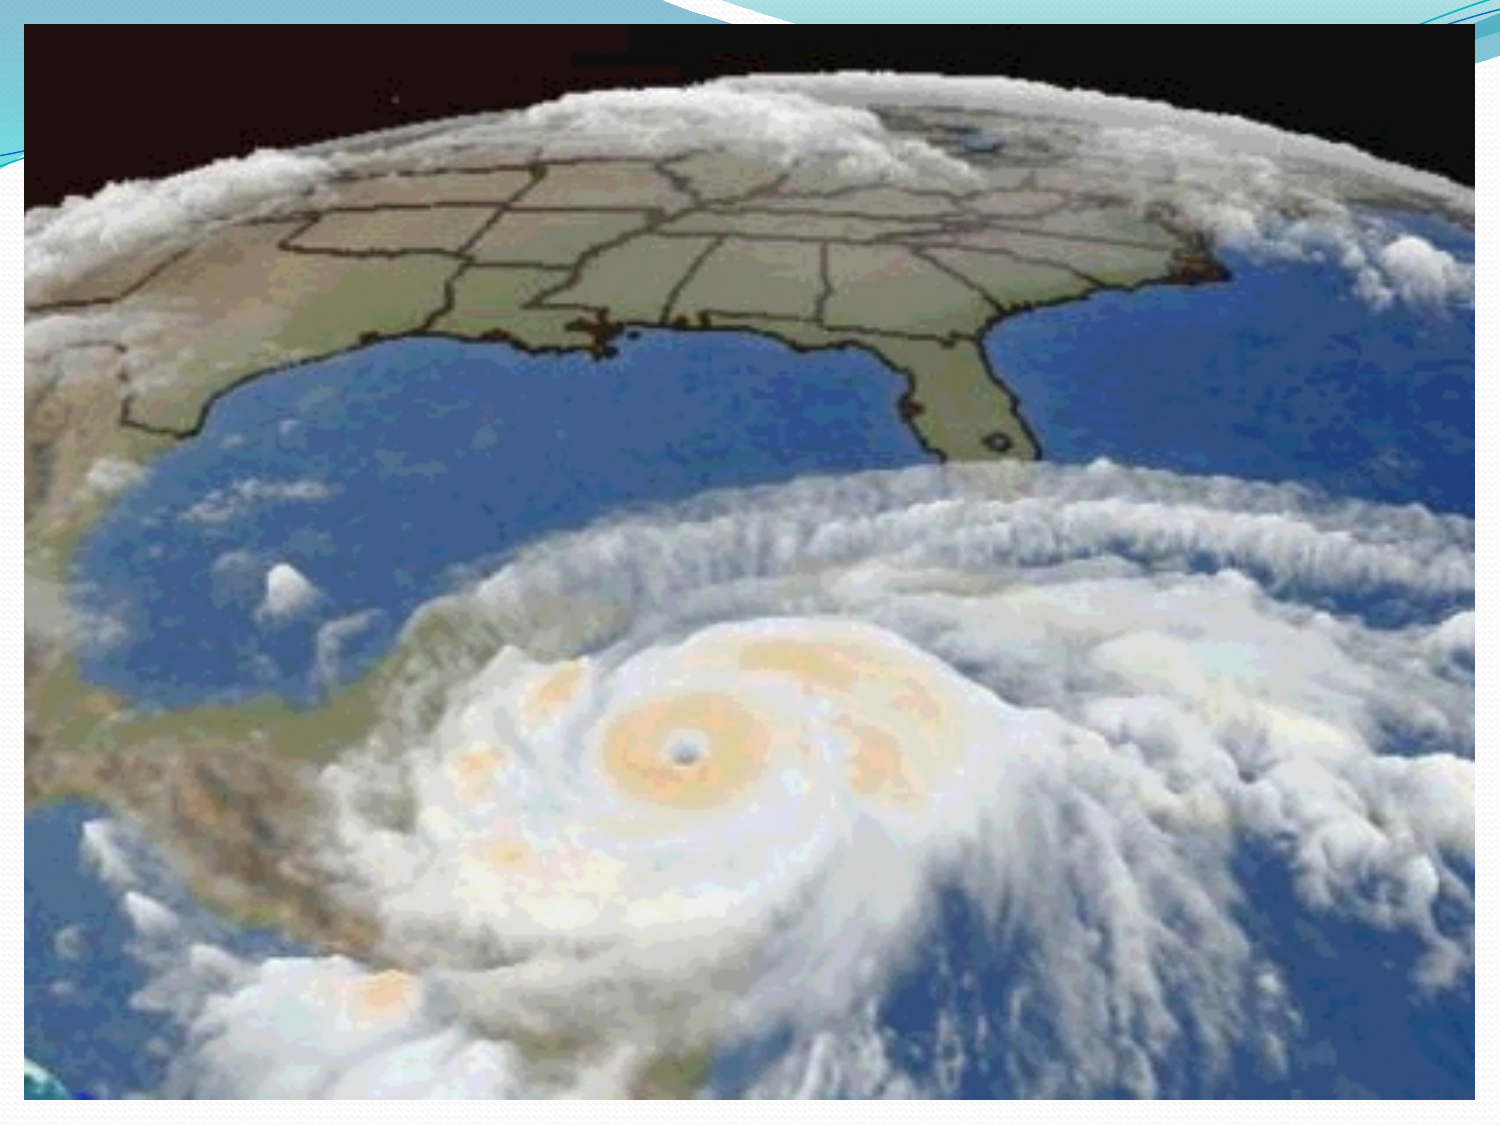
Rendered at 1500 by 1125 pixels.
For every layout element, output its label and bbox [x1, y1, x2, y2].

list [24, 24, 1476, 1101]
